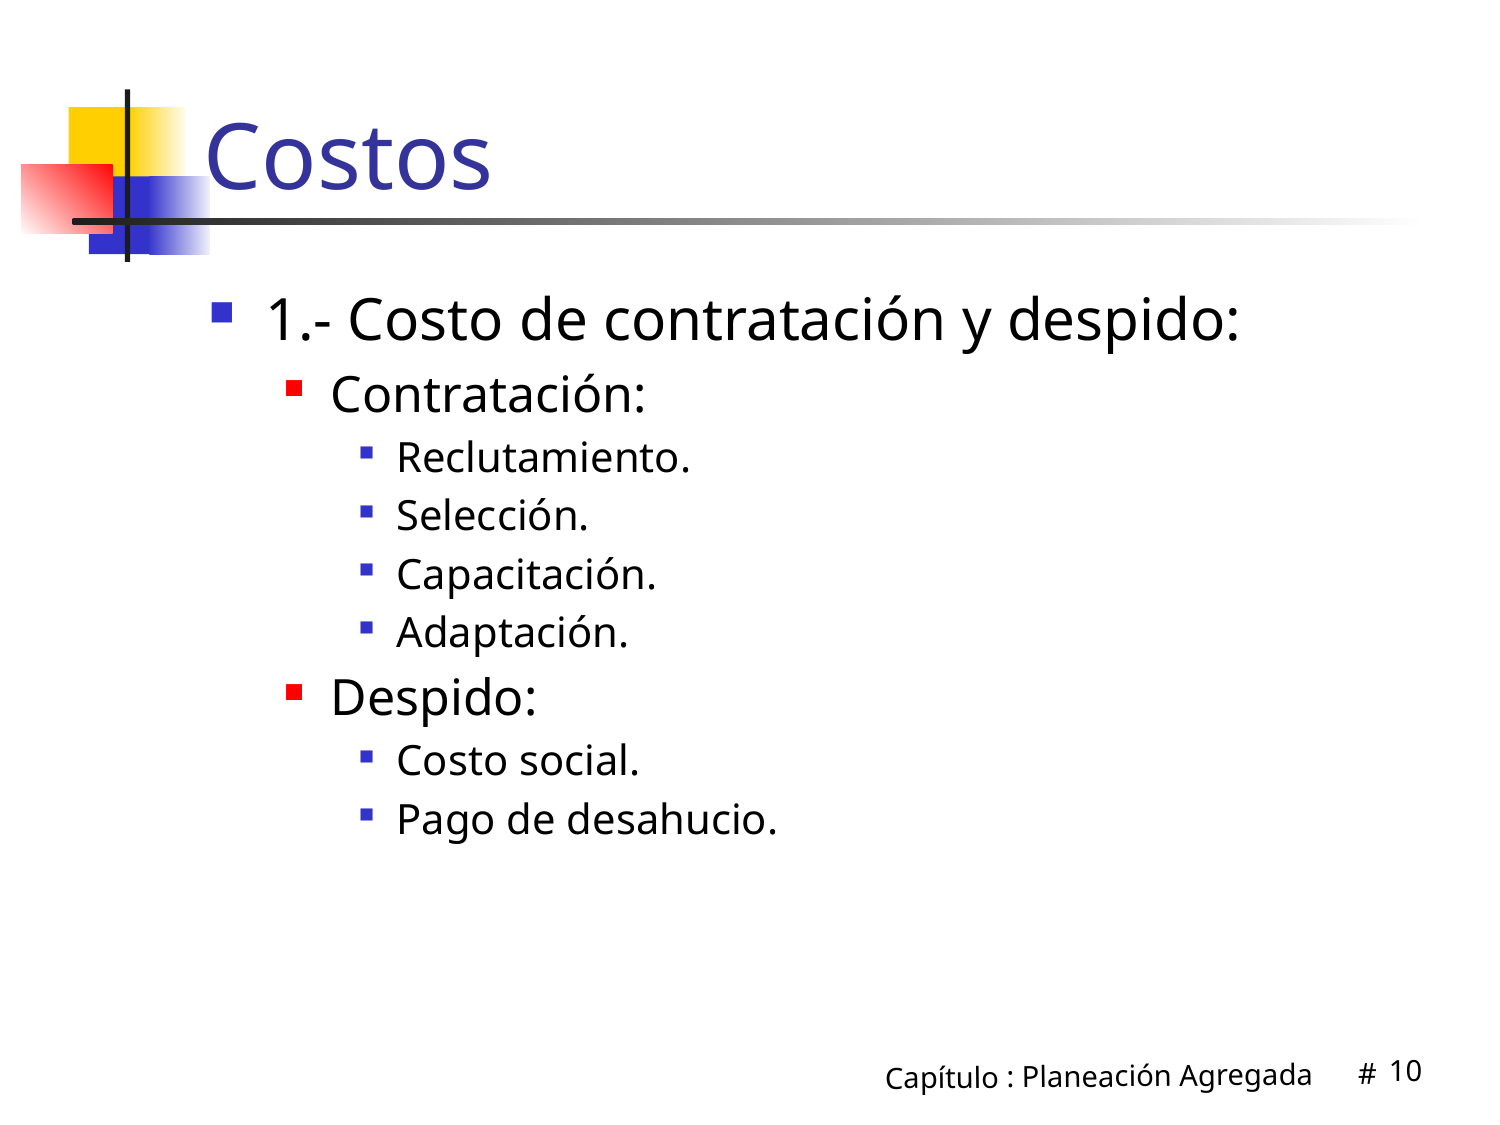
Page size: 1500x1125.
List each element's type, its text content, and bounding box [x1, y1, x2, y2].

list 1.- Costo de contratación y despido: Contratación: Reclutamiento. Selección. Capacitación. Adaptación. Despido: Costo social. Pago de desahucio. [193, 274, 1470, 1007]
slide_number 10 [1124, 1024, 1438, 1101]
footer Capítulo : Planeación Agregada # [836, 1028, 1427, 1109]
title Costos [188, 27, 1468, 216]
